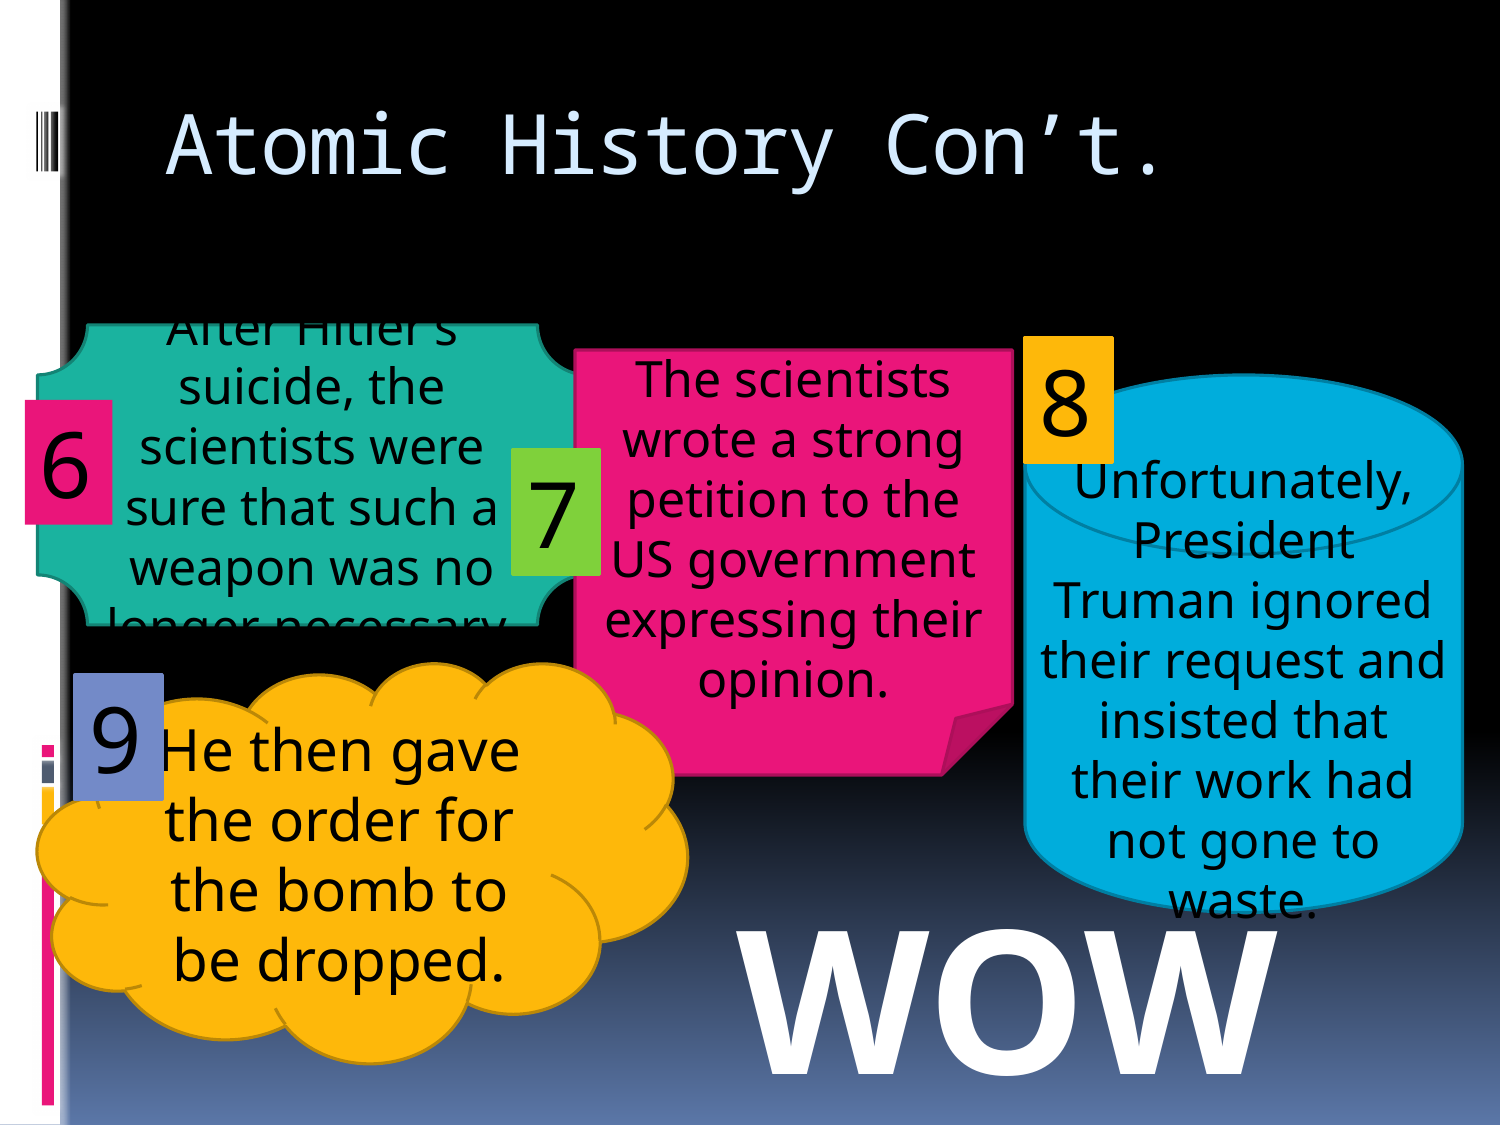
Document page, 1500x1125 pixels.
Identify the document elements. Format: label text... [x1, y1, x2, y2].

text_box WOW! [699, 867, 1315, 1125]
text_box Unfortunately, President Truman ignored their request and insisted that their work had not gone to waste. [1023, 373, 1465, 910]
text_box 6 [24, 399, 113, 525]
text_box He then gave the order for the bomb to be dropped. [35, 662, 690, 1066]
text_box 8 [1023, 336, 1114, 464]
text_box 9 [73, 673, 164, 801]
text_box The scientists wrote a strong petition to the US government expressing their opinion. [573, 348, 1015, 777]
title Atomic History Con’t. [150, 83, 1425, 234]
text_box 7 [511, 448, 601, 576]
text_box After Hitler’s suicide, the scientists were sure that such a weapon was no longer necessary. [35, 323, 573, 627]
